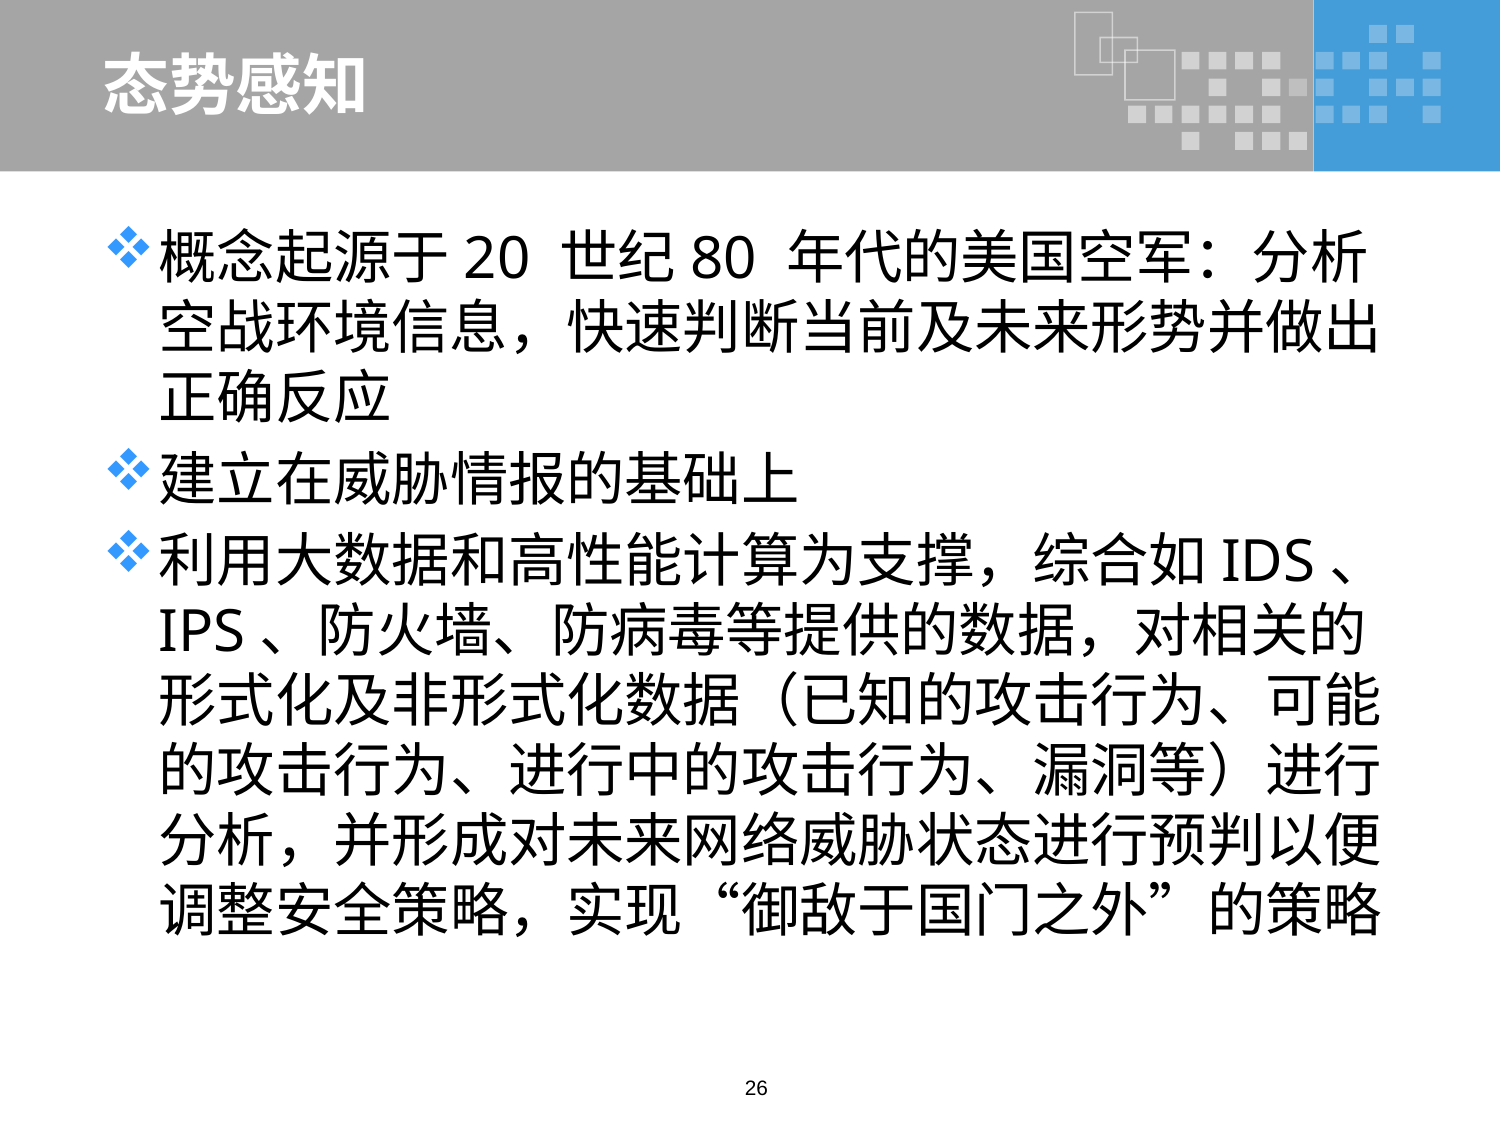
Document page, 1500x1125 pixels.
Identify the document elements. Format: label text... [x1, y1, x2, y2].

list 概念起源于20 世纪80 年代的美国空军：分析空战环境信息，快速判断当前及未来形势并做出正确反应 建立在威胁情报的基础上 利用大数据和高性能计算为支撑，综合如IDS、IPS、防火墙、防病毒等提供的数据，对相关的形式化及非形式化数据（已知的攻击行为、可能的攻击行为、进行中的攻击行为、漏洞等）进行分析，并形成对未来网络威胁状态进行预判以便调整安全策略，实现“御敌于国门之外”的策略 [87, 212, 1432, 1050]
slide_number 26 [687, 1066, 826, 1111]
title 态势感知 [87, 42, 1252, 123]
